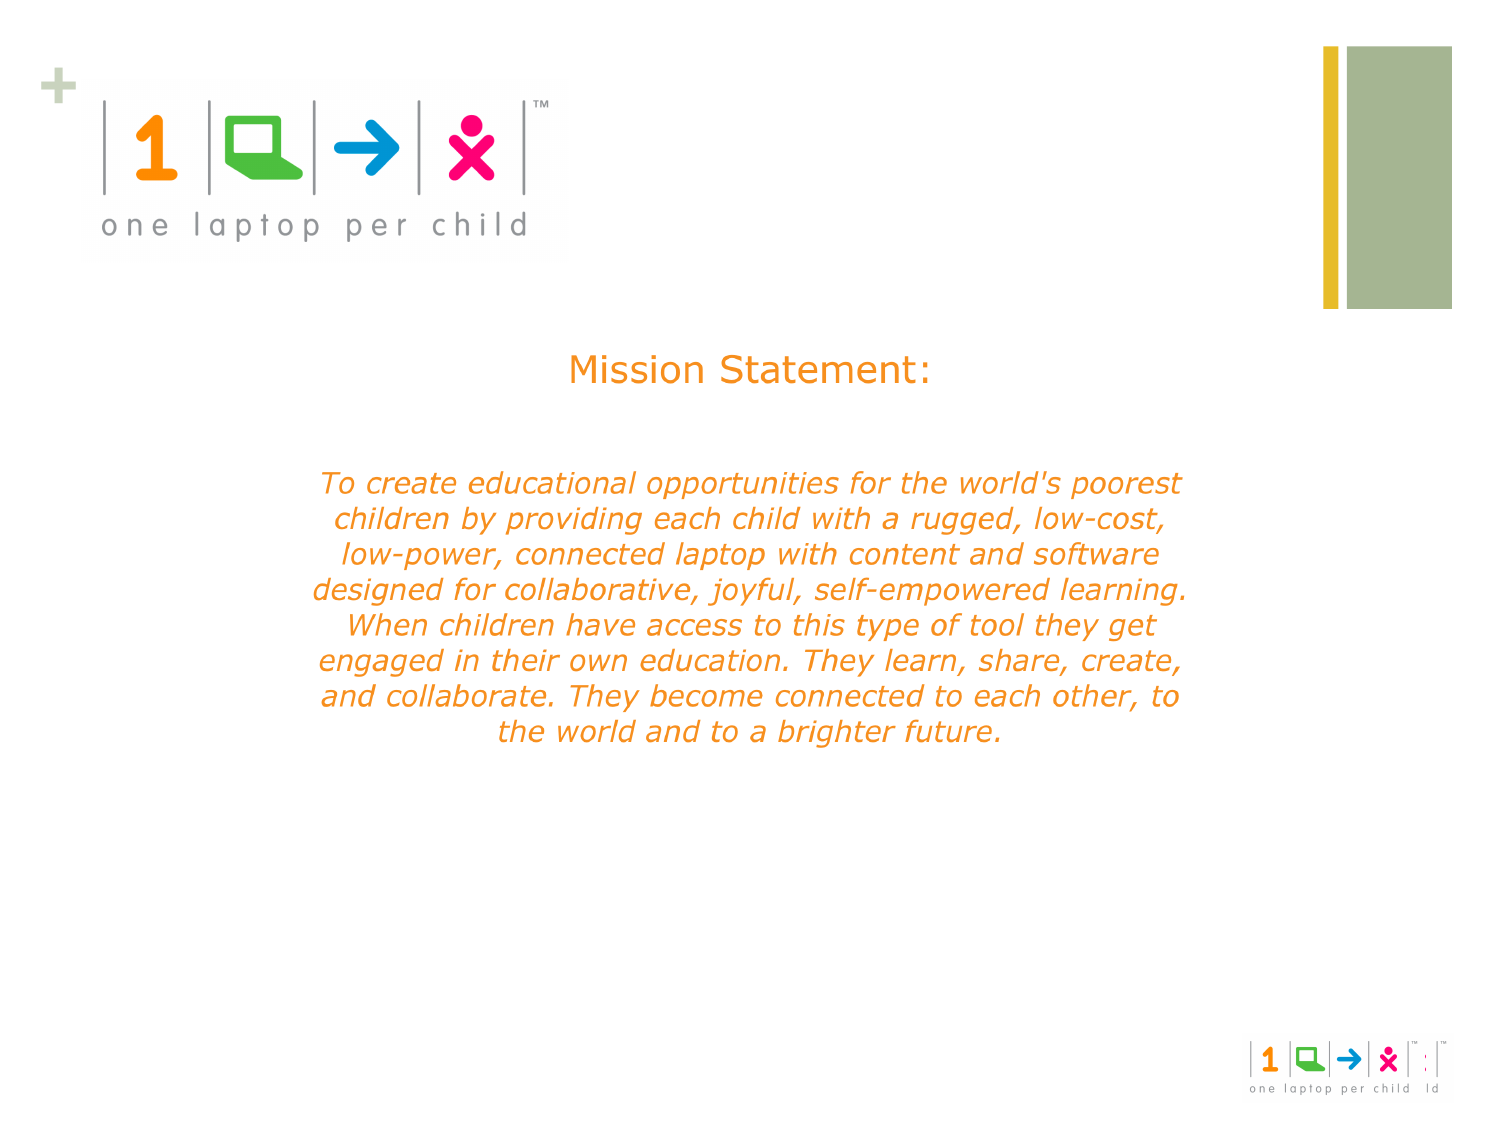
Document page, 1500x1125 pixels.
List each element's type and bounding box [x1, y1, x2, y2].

text_box [299, 347, 1201, 778]
text_box [81, 78, 569, 263]
